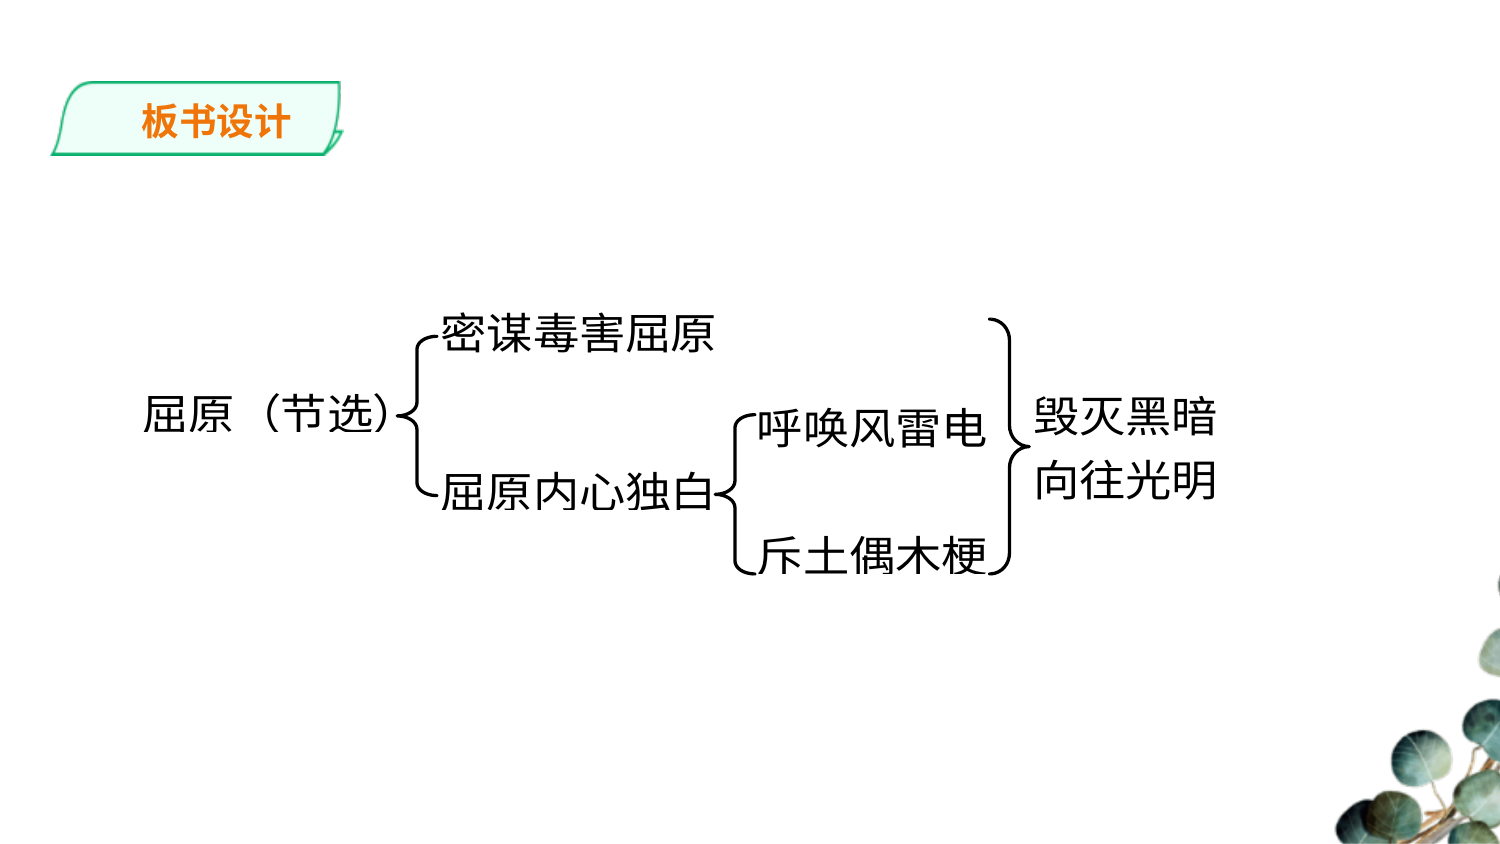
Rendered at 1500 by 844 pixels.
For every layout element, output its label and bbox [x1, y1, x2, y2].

picture [1334, 565, 1500, 843]
picture [112, 256, 1280, 590]
picture [49, 81, 344, 156]
